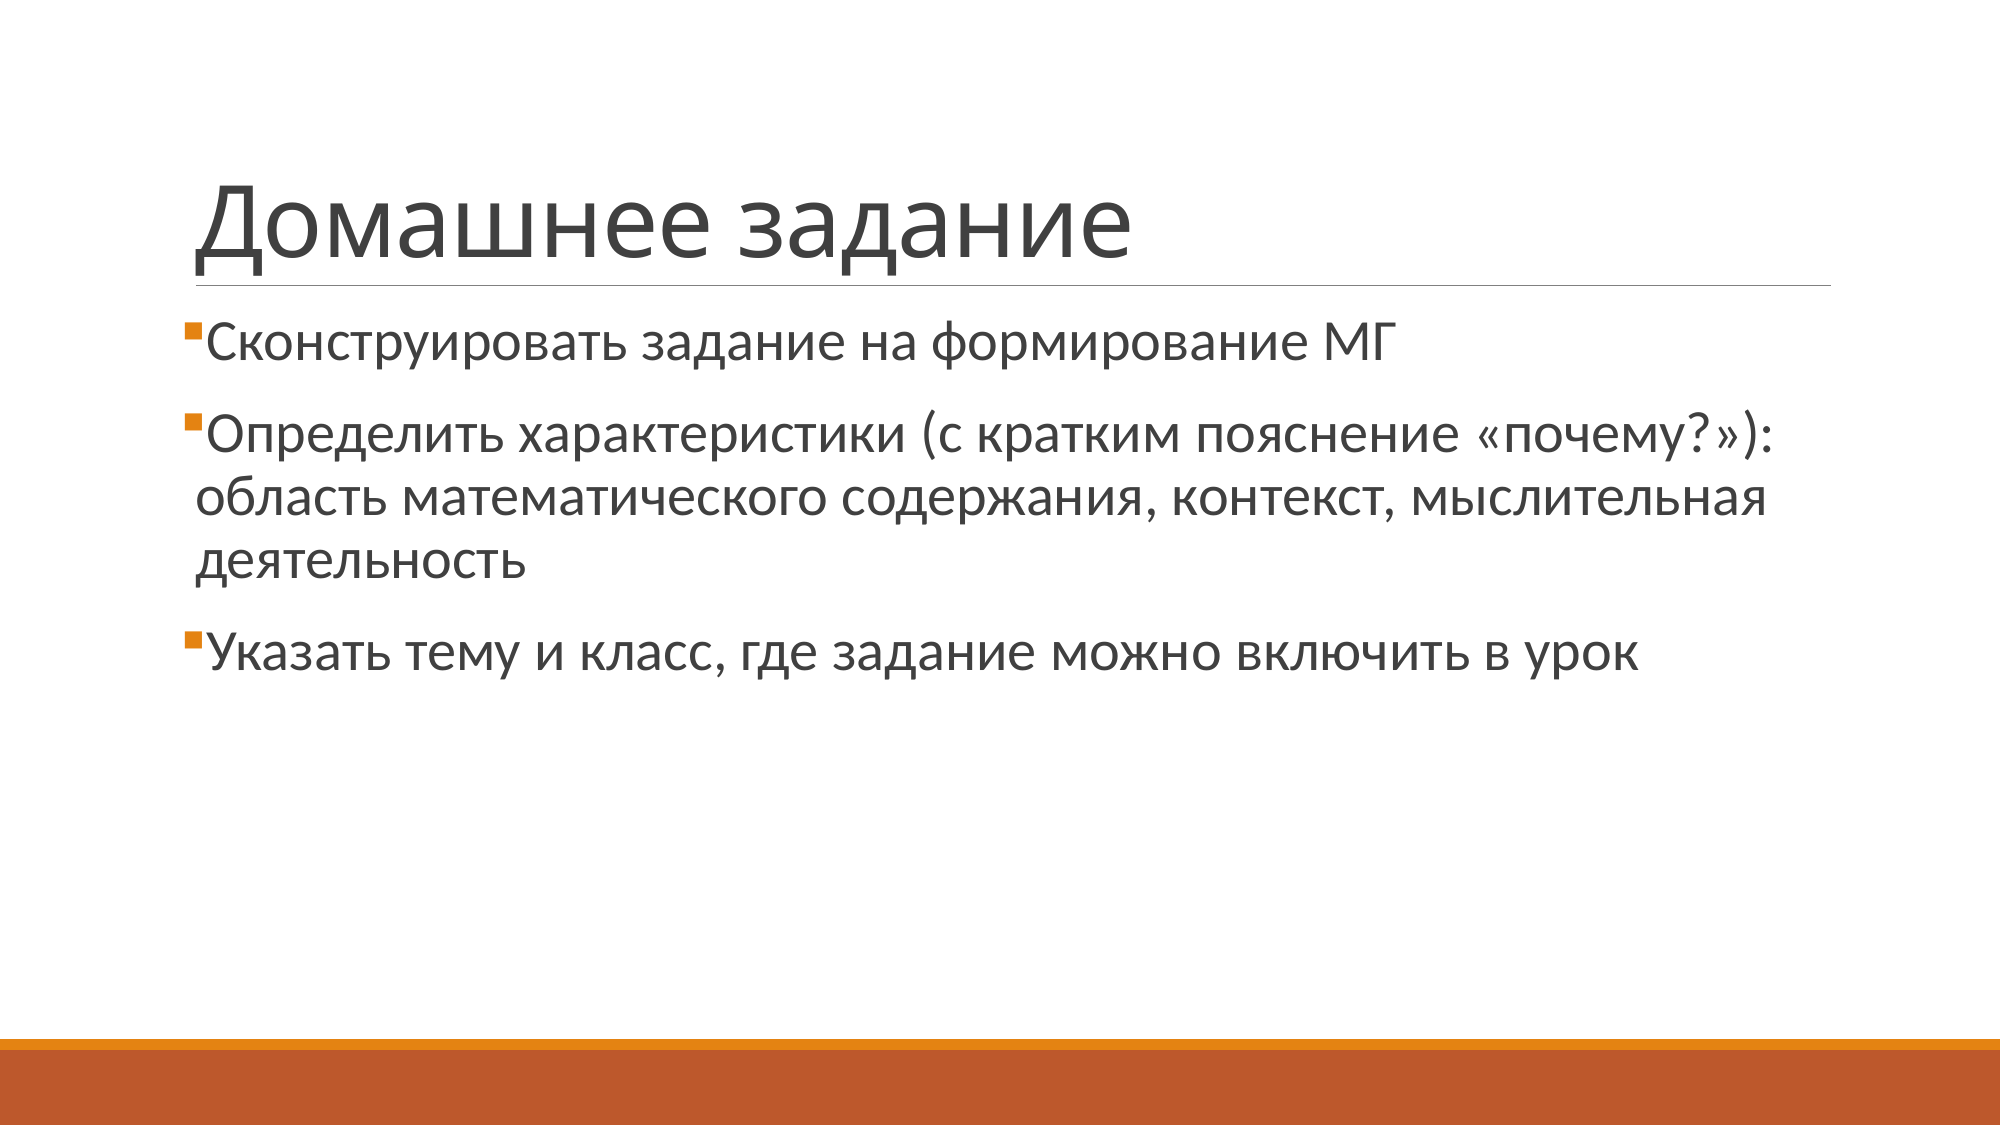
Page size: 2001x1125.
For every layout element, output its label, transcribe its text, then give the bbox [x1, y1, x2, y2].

title Домашнее задание [180, 47, 1830, 285]
list Сконструировать задание на формирование МГ Определить характеристики (с кратким пояснение «почему?»): область математического содержания, контекст, мыслительная деятельность Указать тему и класс, где задание можно включить в урок [180, 302, 1830, 963]
